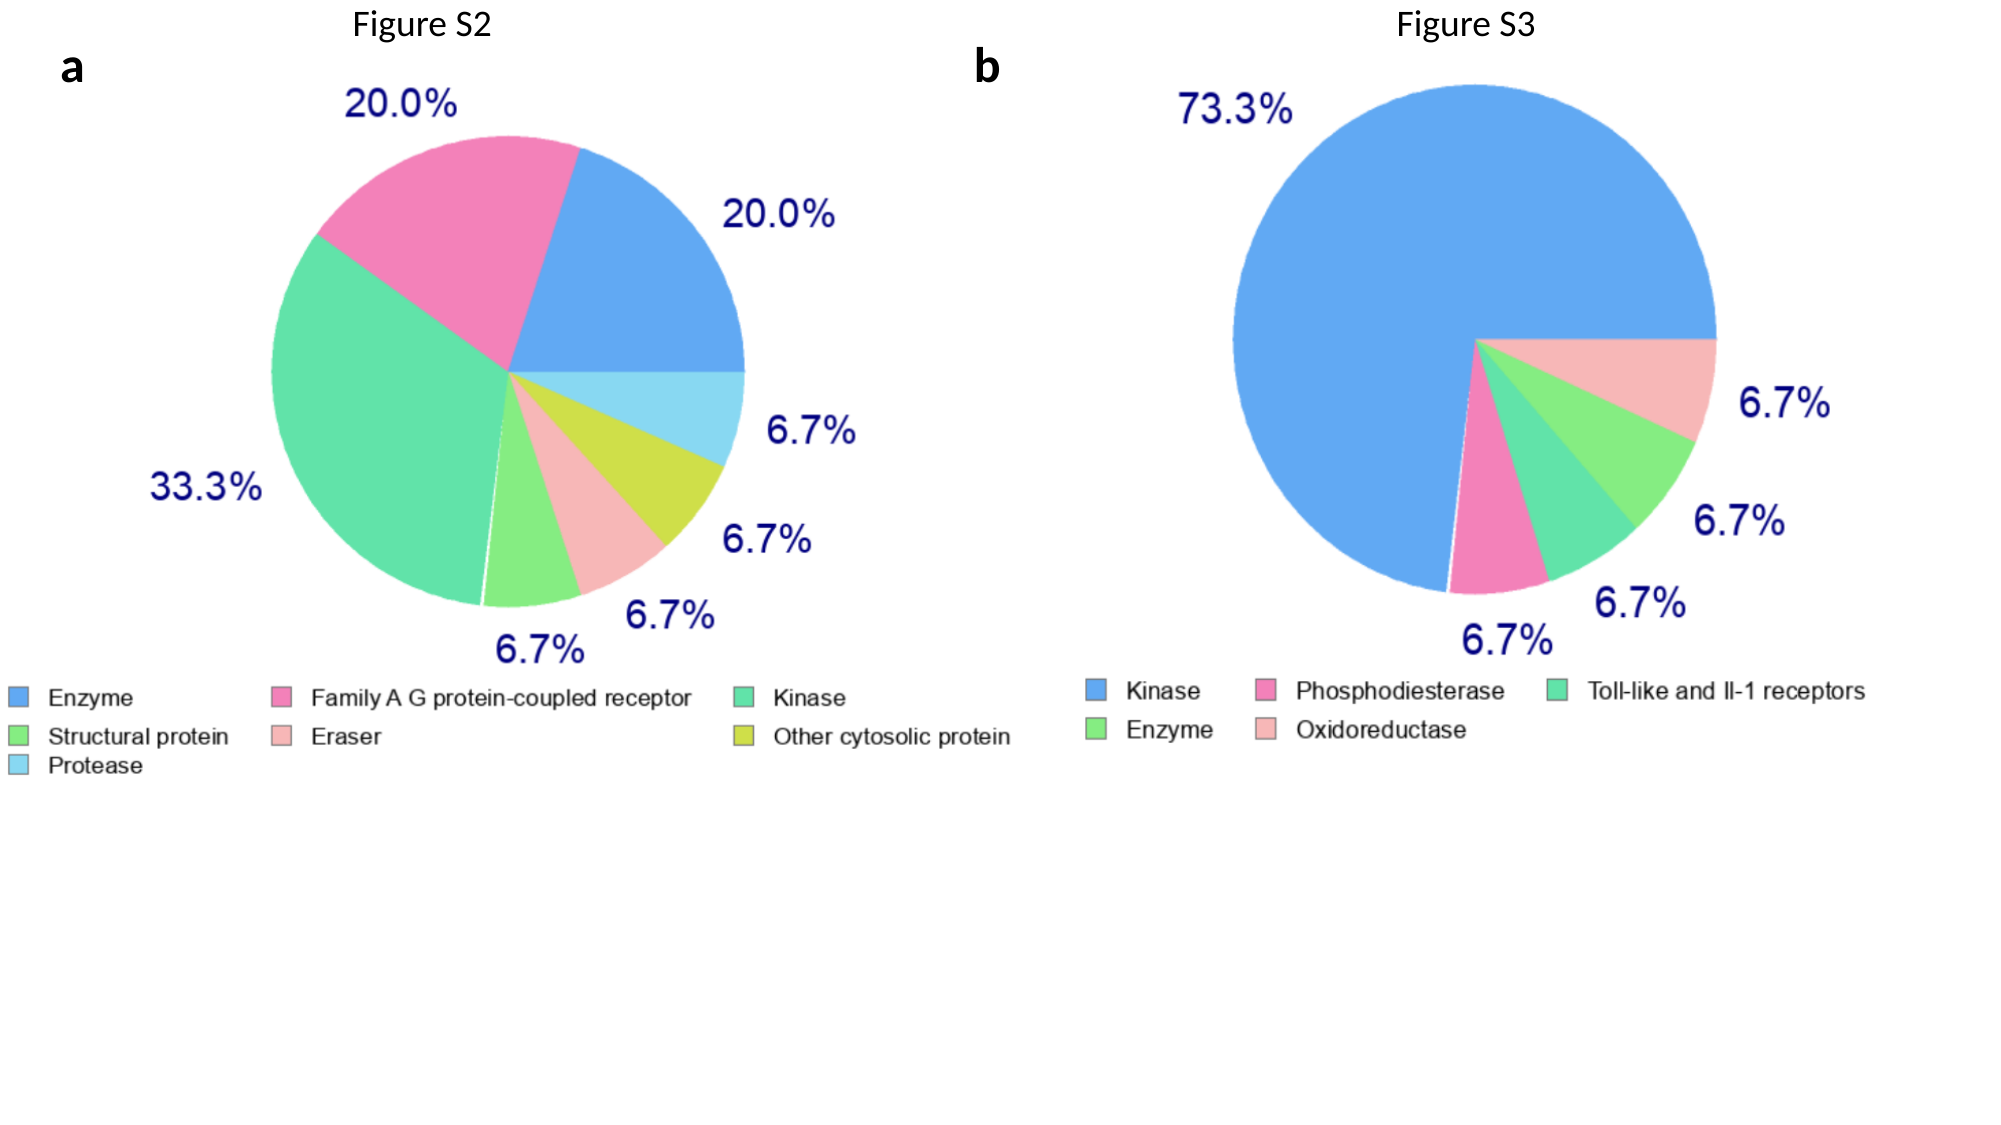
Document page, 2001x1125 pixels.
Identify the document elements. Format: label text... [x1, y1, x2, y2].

text_box b [958, 24, 1016, 78]
text_box Figure S3 [1381, 0, 1551, 51]
picture [0, 78, 1016, 780]
text_box Figure S2 [337, 0, 507, 51]
text_box a [45, 24, 100, 78]
picture [1080, 78, 1867, 746]
